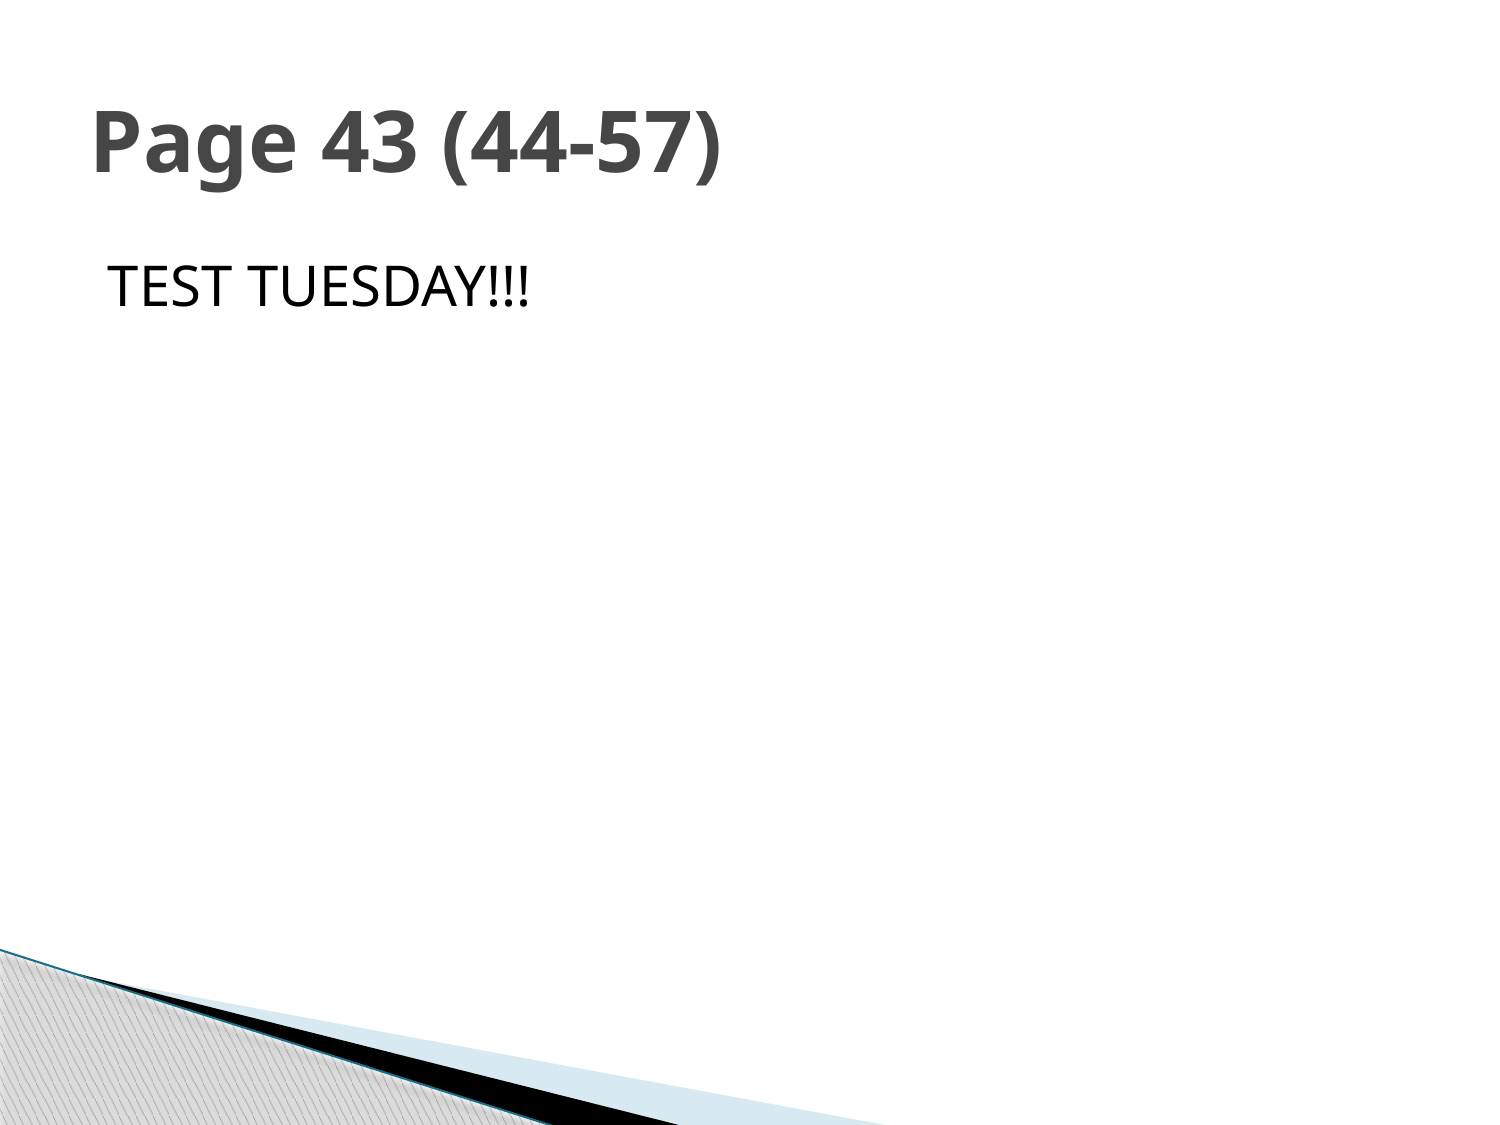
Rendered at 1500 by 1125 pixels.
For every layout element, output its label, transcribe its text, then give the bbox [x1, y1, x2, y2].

title Page 43 (44-57) [75, 45, 1425, 233]
list TEST TUESDAY!!! [75, 243, 1425, 986]
